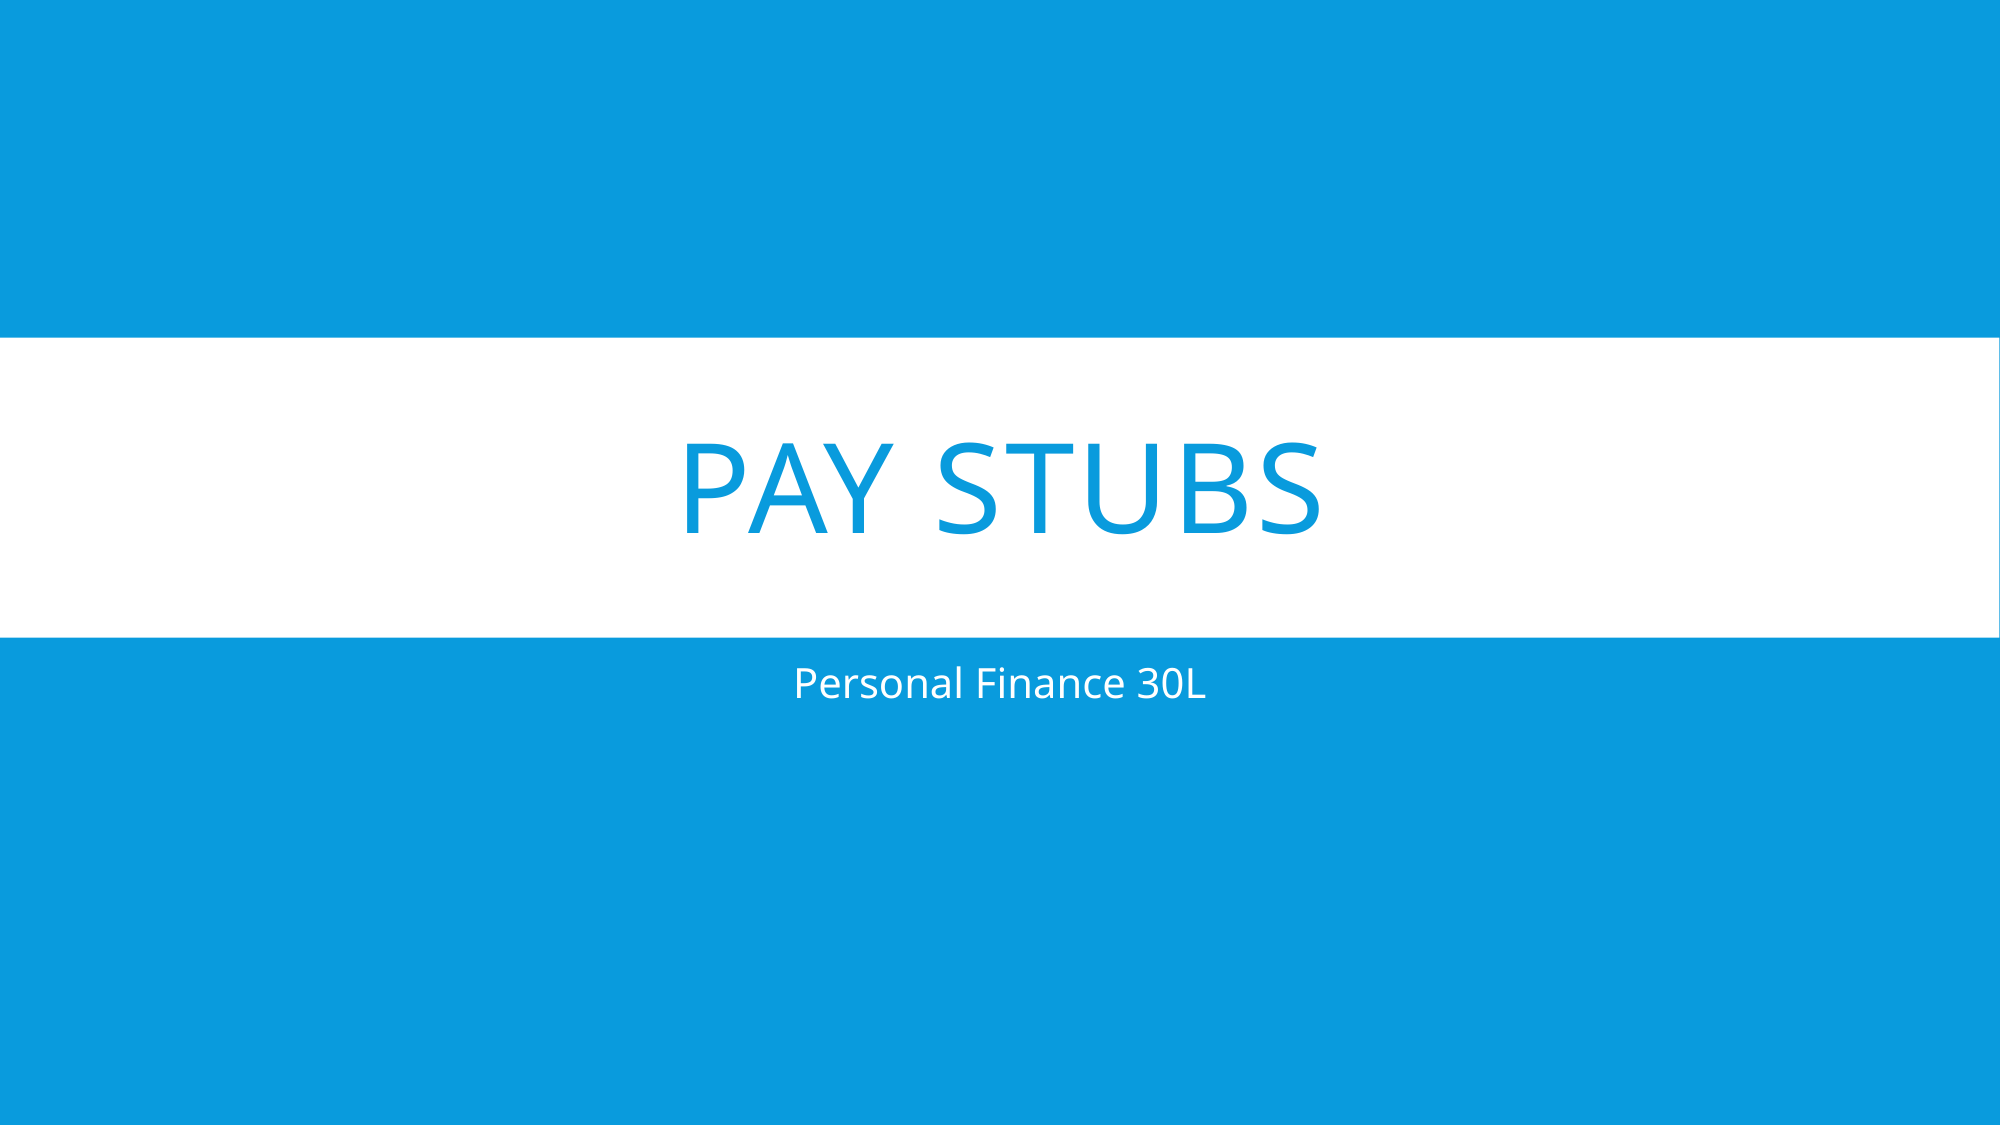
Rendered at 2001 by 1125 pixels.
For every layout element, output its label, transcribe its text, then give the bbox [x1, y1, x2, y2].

subtitle Personal Finance 30L [249, 655, 1750, 871]
title Pay stubs [60, 355, 1942, 641]
